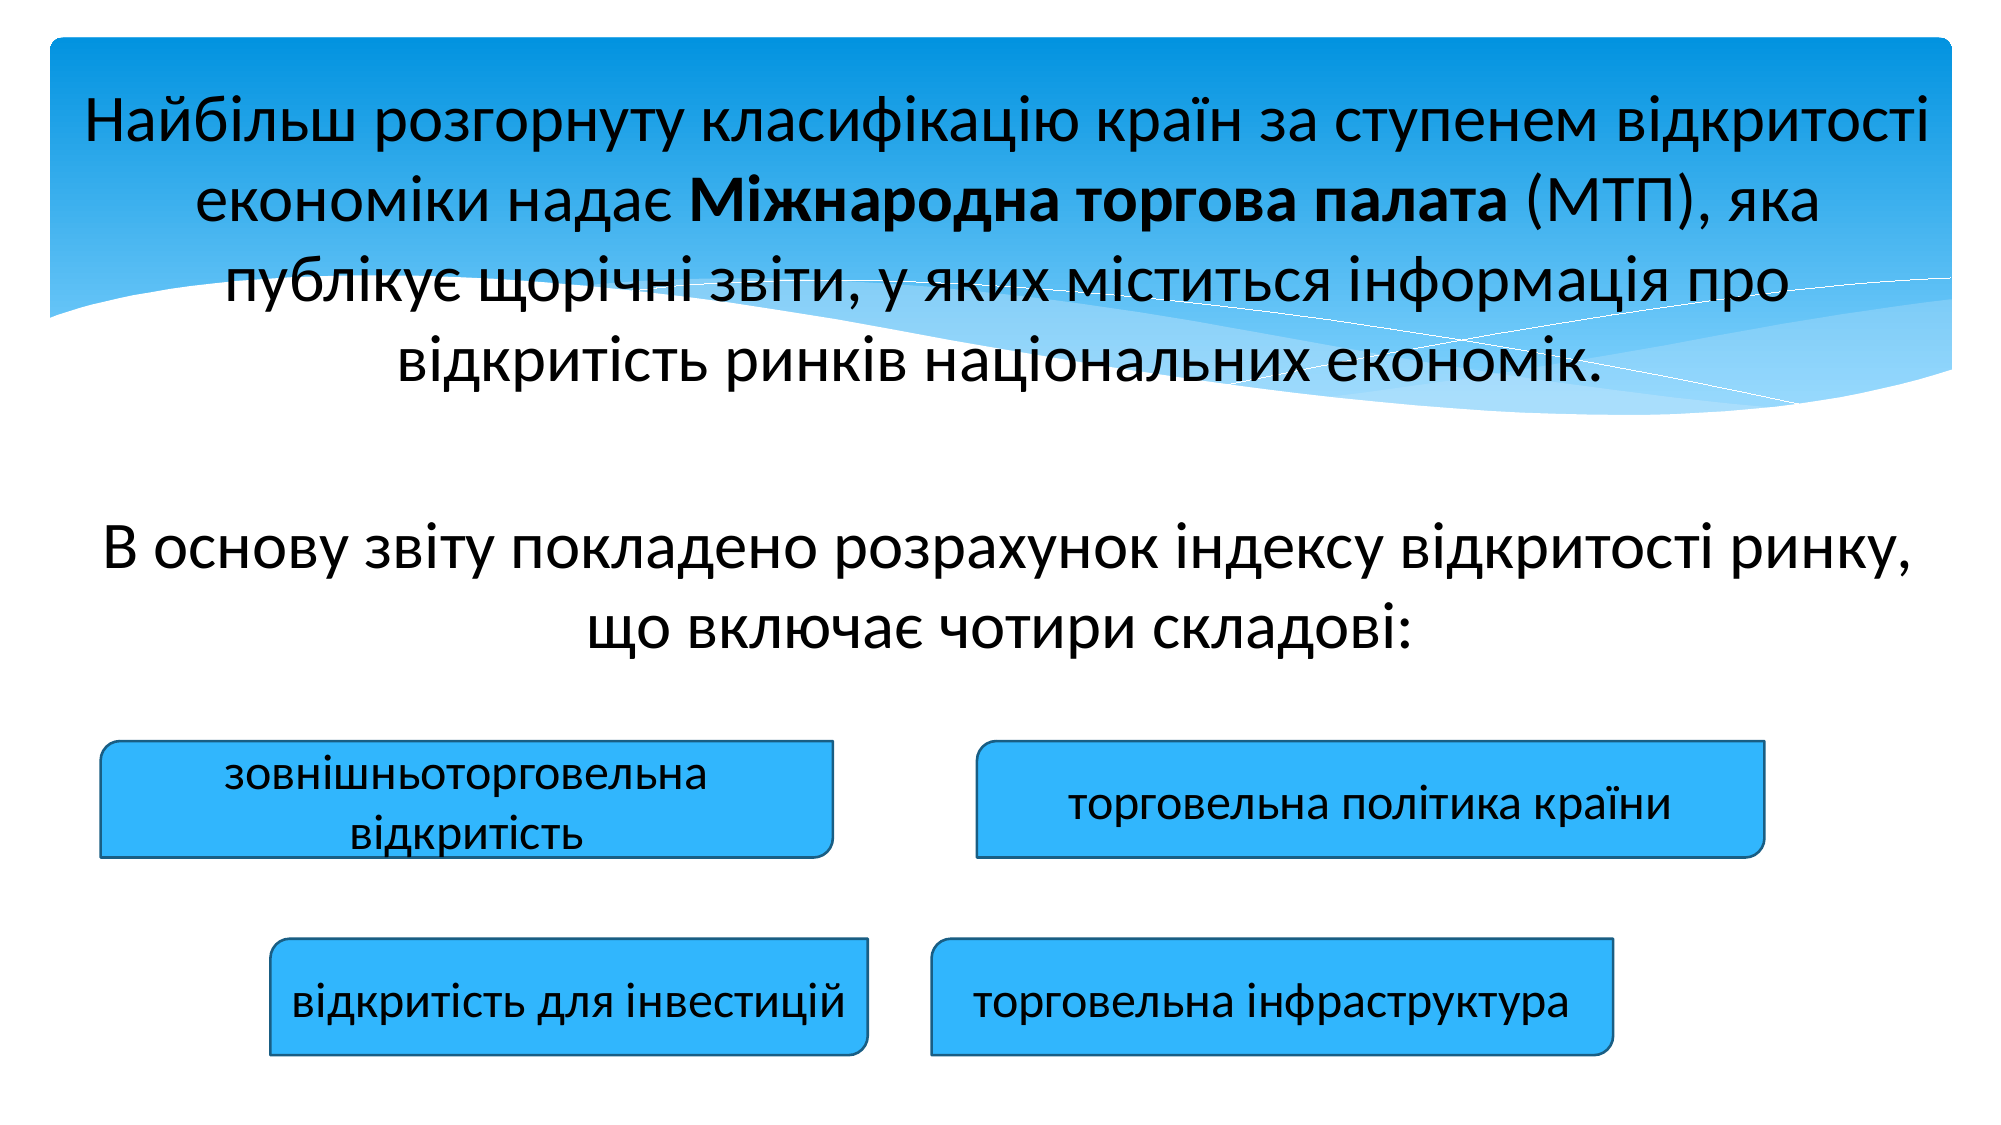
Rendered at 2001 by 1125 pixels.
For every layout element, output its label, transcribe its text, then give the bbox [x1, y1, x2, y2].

text_box торговельна політика країни [975, 739, 1766, 859]
text_box зовнішньоторговельна відкритість [99, 739, 835, 859]
text_box торговельна інфраструктура [930, 937, 1615, 1057]
text_box відкритість для інвестицій [269, 937, 870, 1057]
list Найбільш розгорнуту класифікацію країн за ступенем відкритості економіки надає Міжнародна торгова палата (МТП), яка публікує щорічні звіти, у яких міститься інформація про відкритість ринків національних економік. В основу звіту покладено розрахунок індексу відкритості ринку, що включає чотири складові: [69, 67, 1948, 1074]
